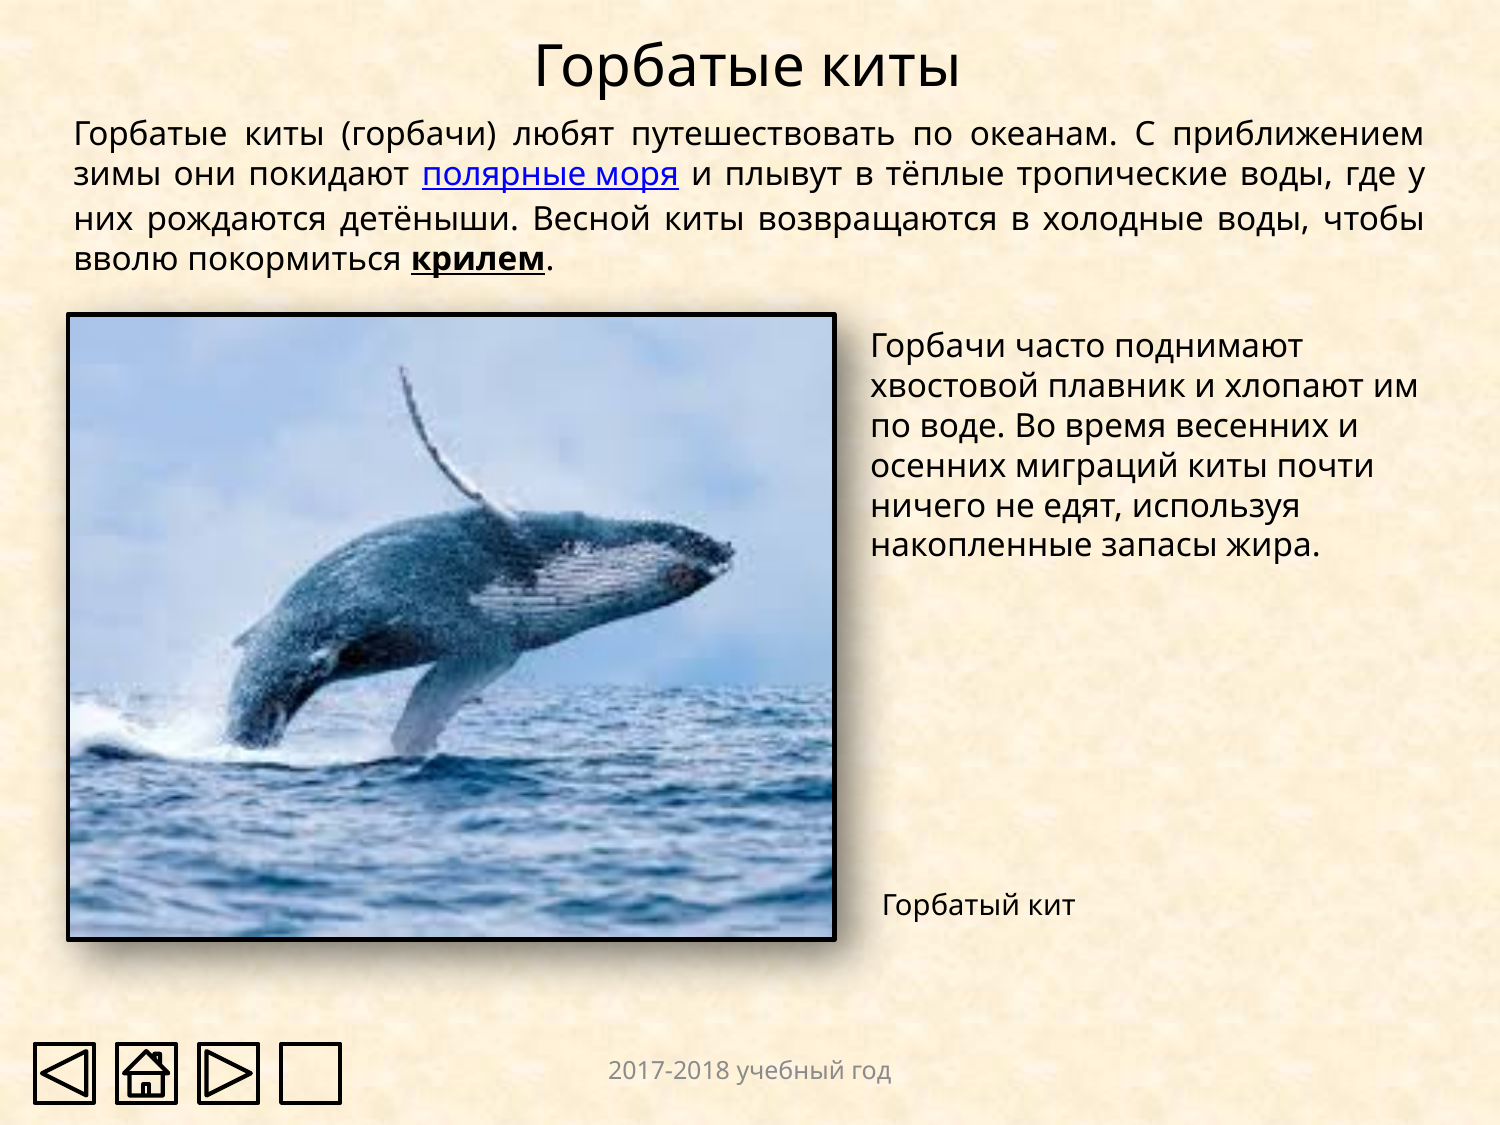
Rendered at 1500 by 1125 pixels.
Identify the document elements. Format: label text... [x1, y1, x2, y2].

picture [0, 0, 1500, 1125]
footer 2017-2018 учебный год [550, 1041, 950, 1102]
title Горбатые киты [58, 9, 1437, 104]
text_box Горбатые киты (горбачи) любят путешествовать по океанам. С приближением зимы они покидают полярные моря и плывут в тёплые тропические воды, где у них рождаются детёныши. Весной киты возвращаются в холодные воды, чтобы вволю покормиться крилем. [58, 104, 1442, 290]
text_box Горбатый кит [867, 878, 1430, 929]
text_box Горбачи часто поднимают хвостовой плавник и хлопают им по воде. Во время весенних и осенних миграций киты почти ничего не едят, используя накопленные запасы жира. [855, 316, 1465, 571]
